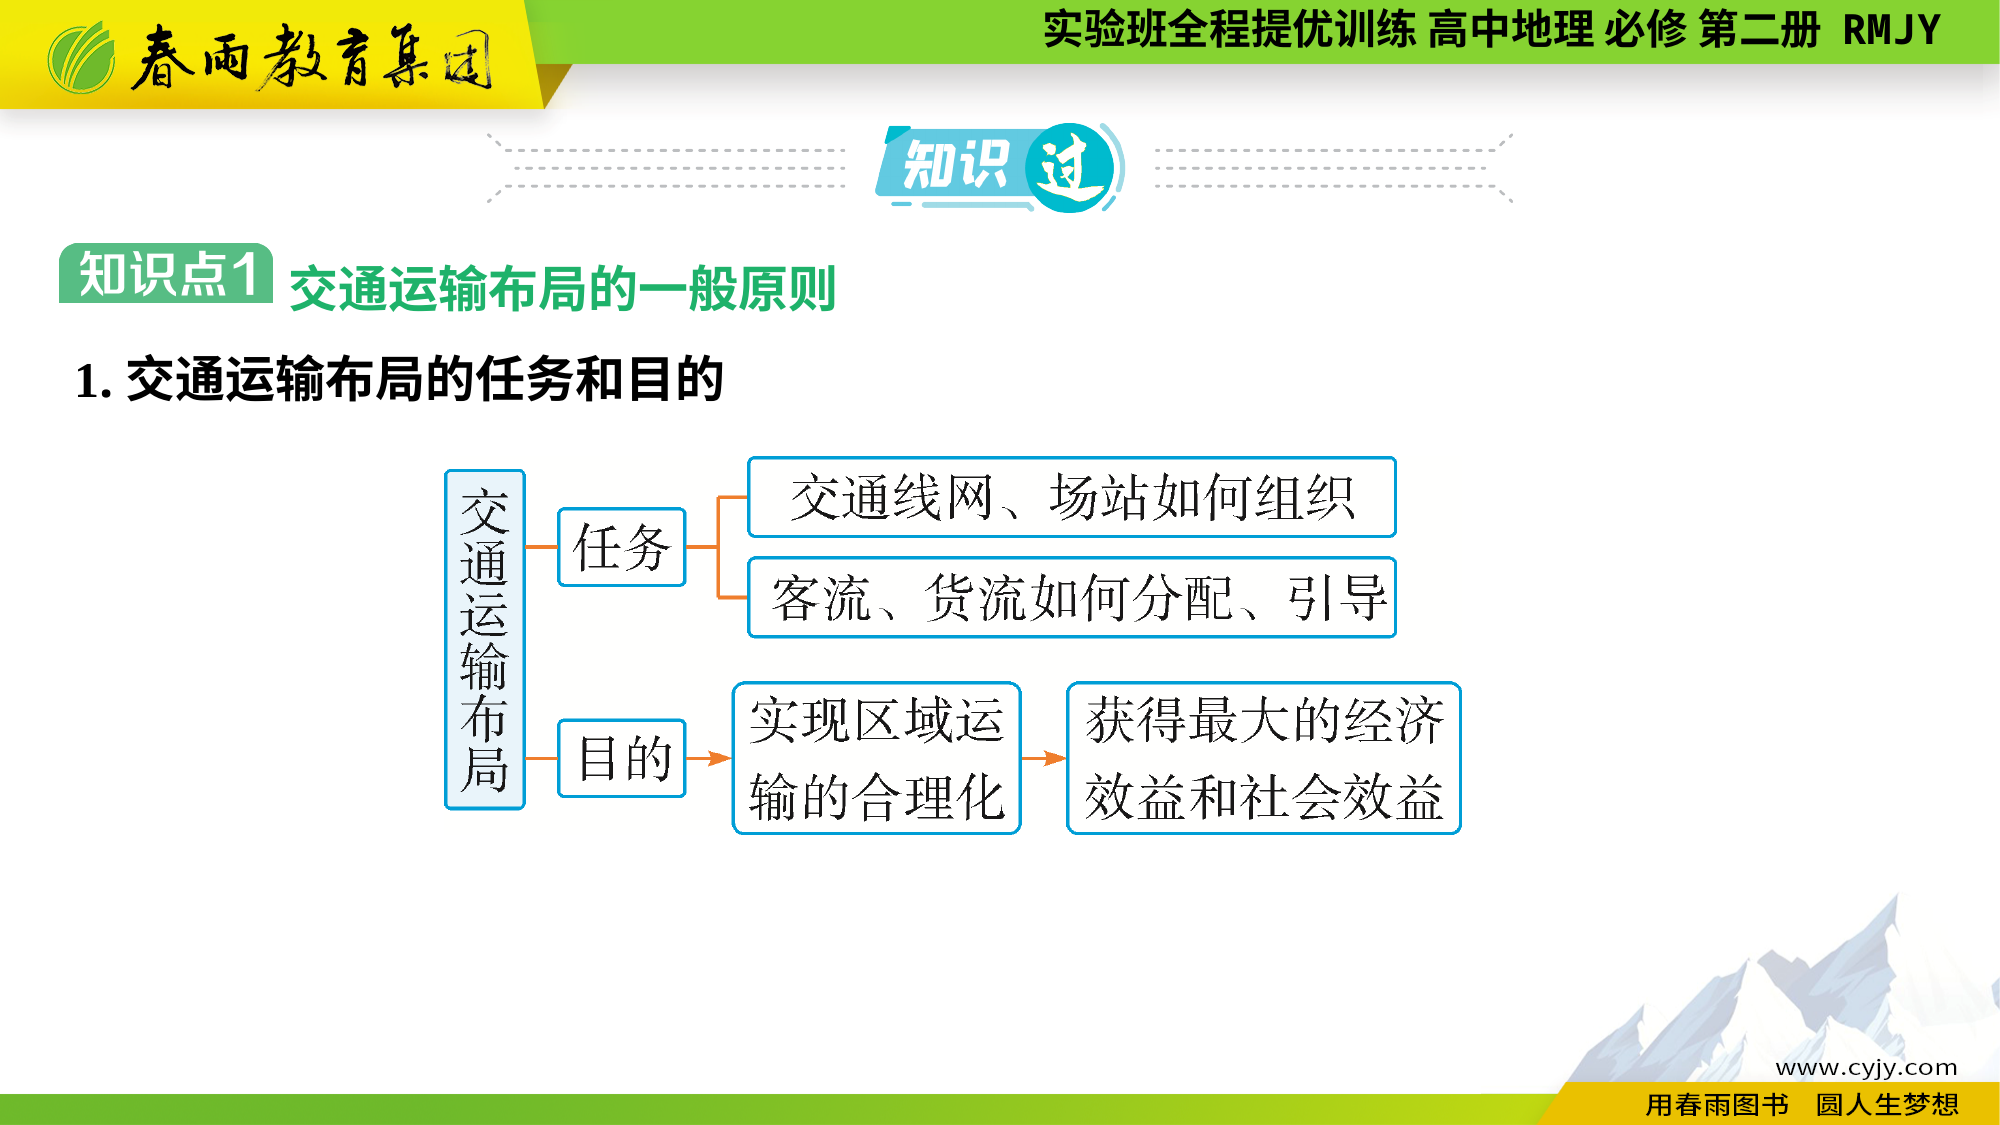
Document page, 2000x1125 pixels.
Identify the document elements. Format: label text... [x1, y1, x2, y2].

list 交通运输布局的一般原则 1.交通运输布局的任务和目的 [59, 220, 1944, 418]
picture [0, 0, 2000, 1125]
